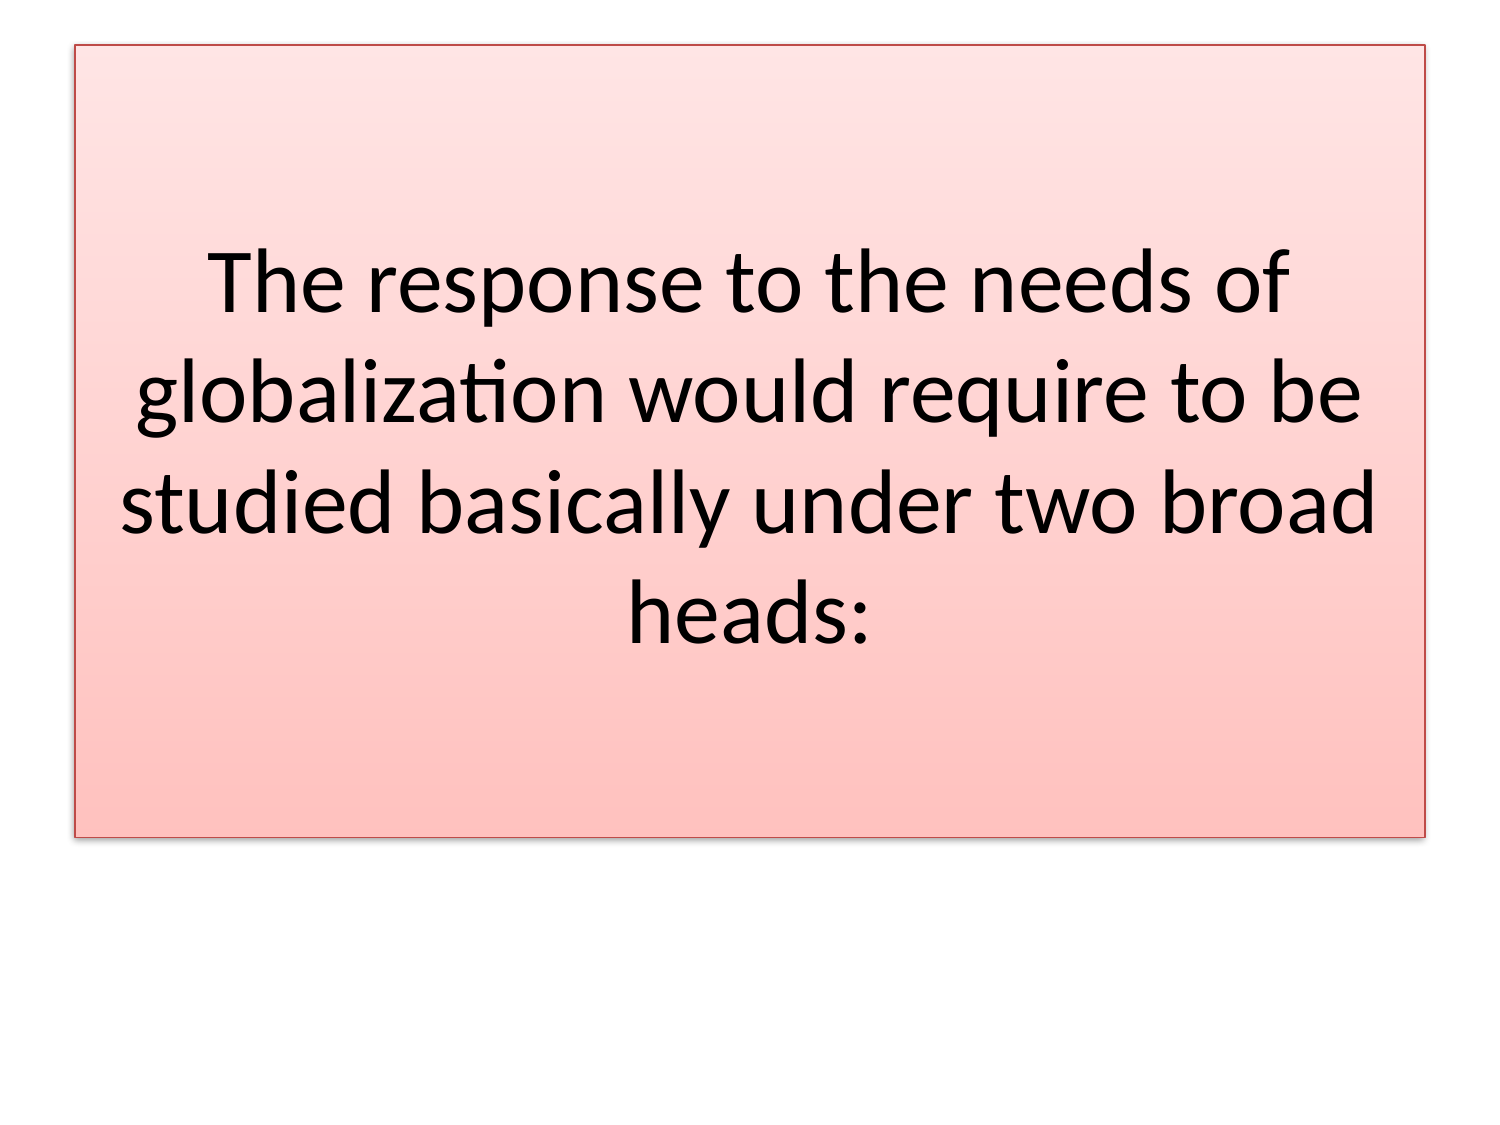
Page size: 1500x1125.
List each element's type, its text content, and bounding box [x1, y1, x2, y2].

title The response to the needs of globalization would require to be studied basically under two broad heads: [74, 44, 1426, 838]
